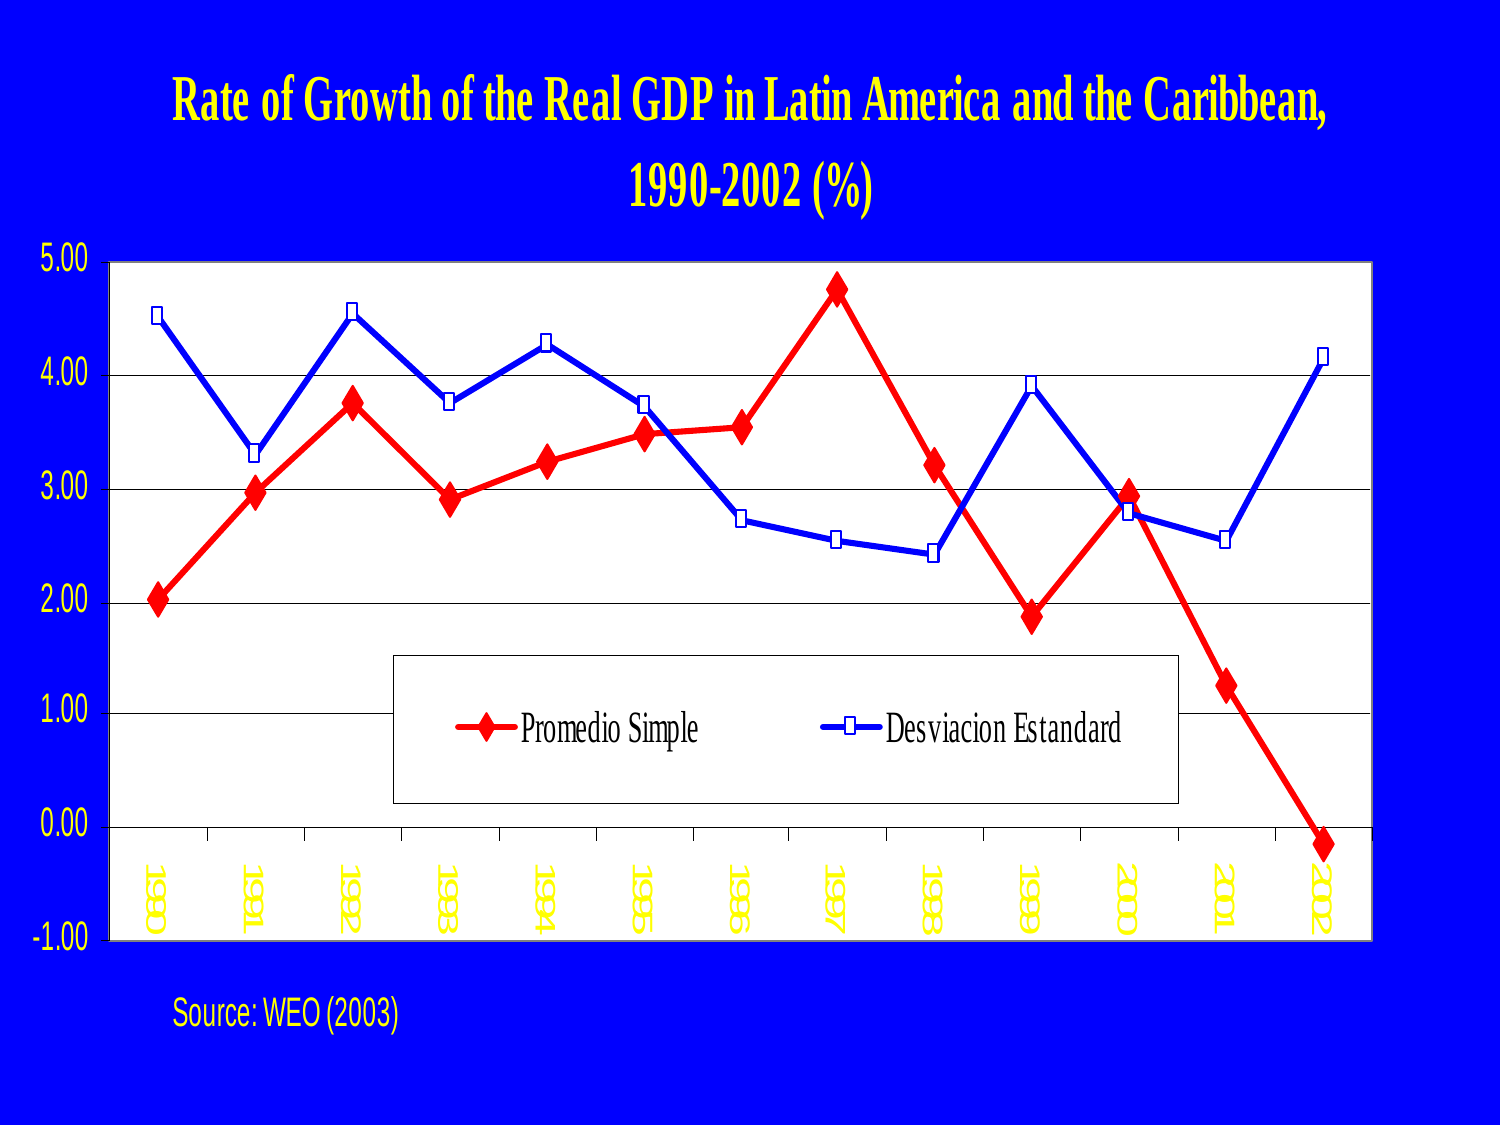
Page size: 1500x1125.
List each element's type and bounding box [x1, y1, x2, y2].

text_box [0, 0, 1500, 1076]
